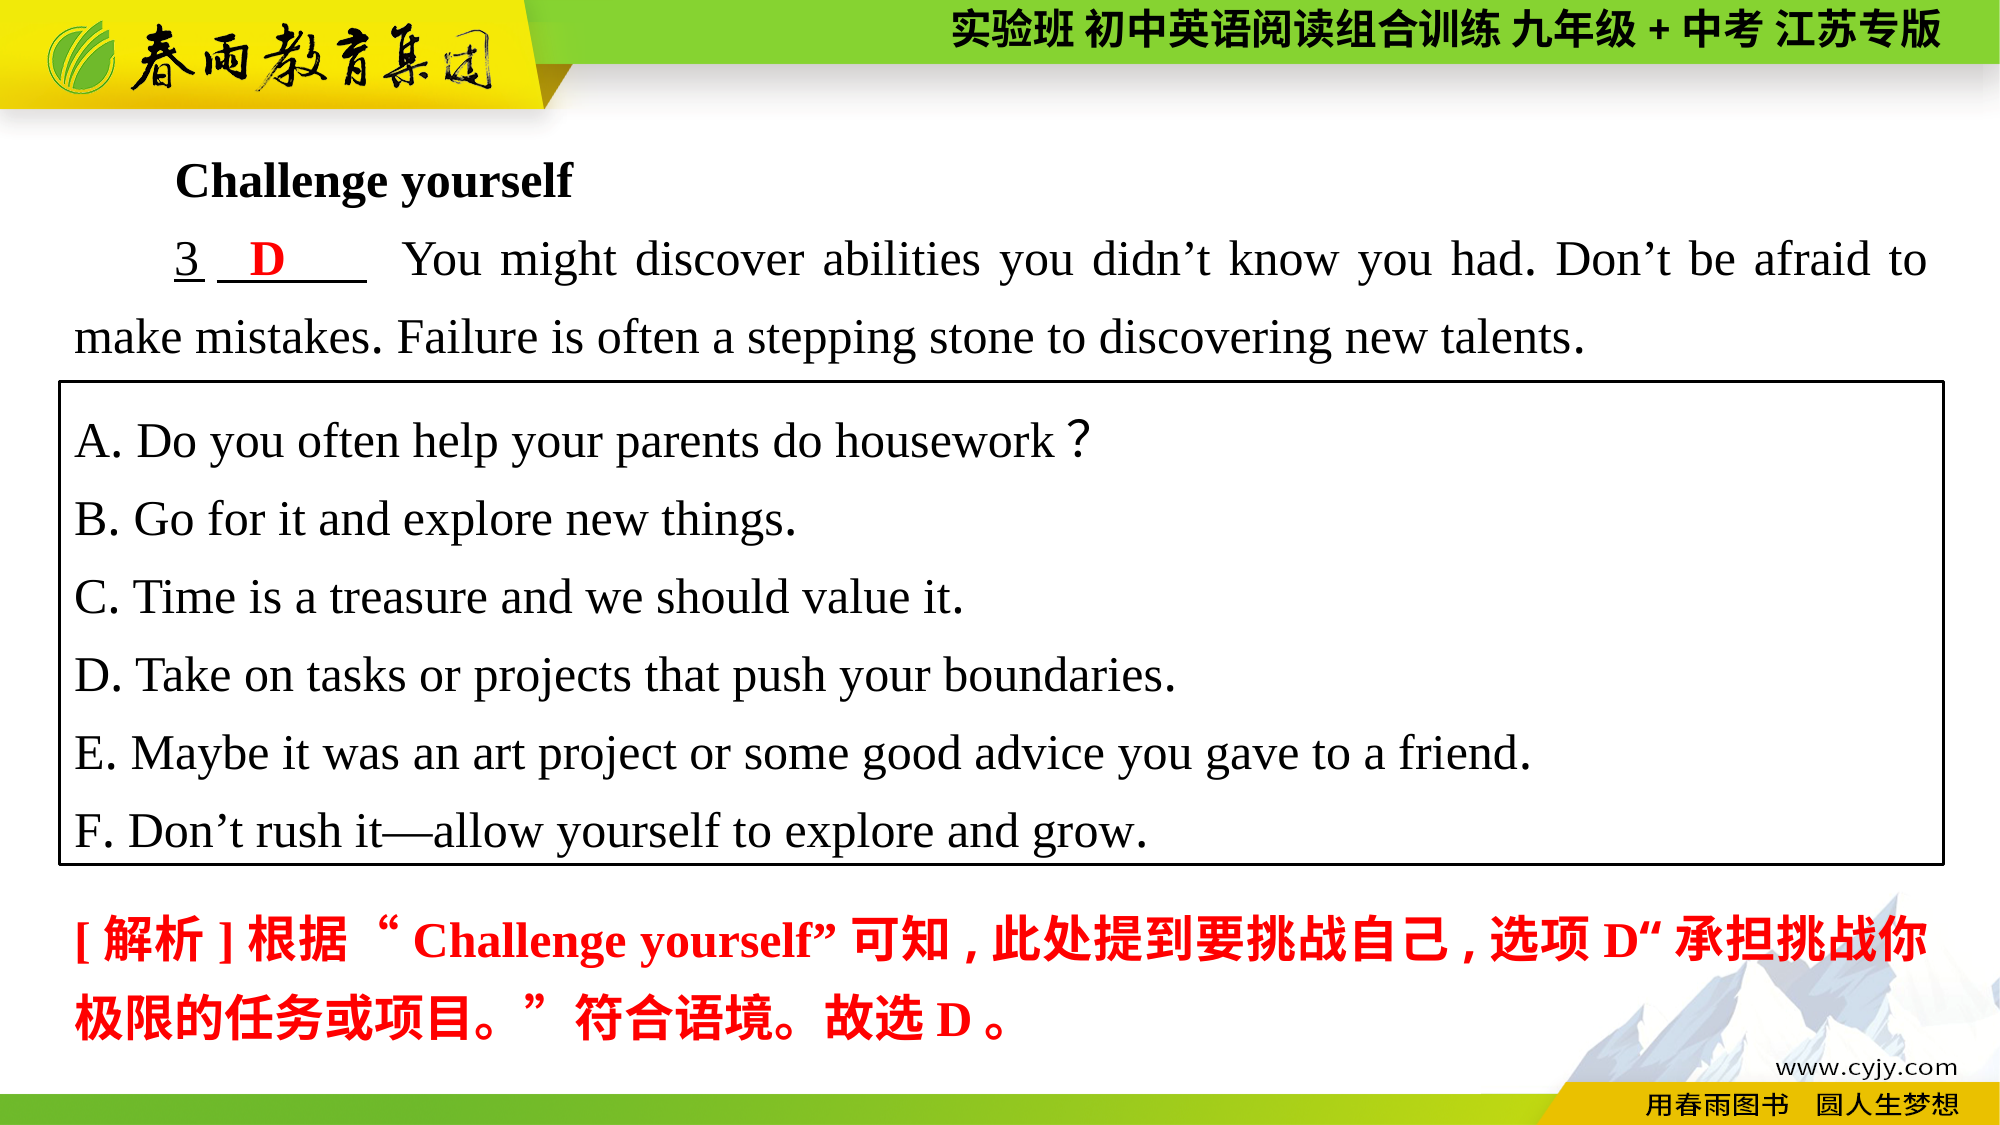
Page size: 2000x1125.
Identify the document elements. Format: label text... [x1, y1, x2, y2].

text_box A. Do you often help your parents do housework？ B. Go for it and explore new things. C. Time is a treasure and we should value it. D. Take on tasks or projects that push your boundaries. E. Maybe it was an art project or some good advice you gave to a friend. F. Don’t rush it—allow yourself to explore and grow. [59, 381, 1944, 865]
text_box D [235, 200, 302, 293]
picture [0, 0, 2000, 1125]
list Challenge yourself 3 You might discover abilities you didn’t know you had. Don’t be afraid to make mistakes. Failure is often a stepping stone to discovering new talents. [59, 122, 1944, 366]
text_box [解析]根据“Challenge yourself”可知,此处提到要挑战自己,选项D“承担挑战你极限的任务或项目。”符合语境。故选D。 [59, 882, 1944, 1054]
